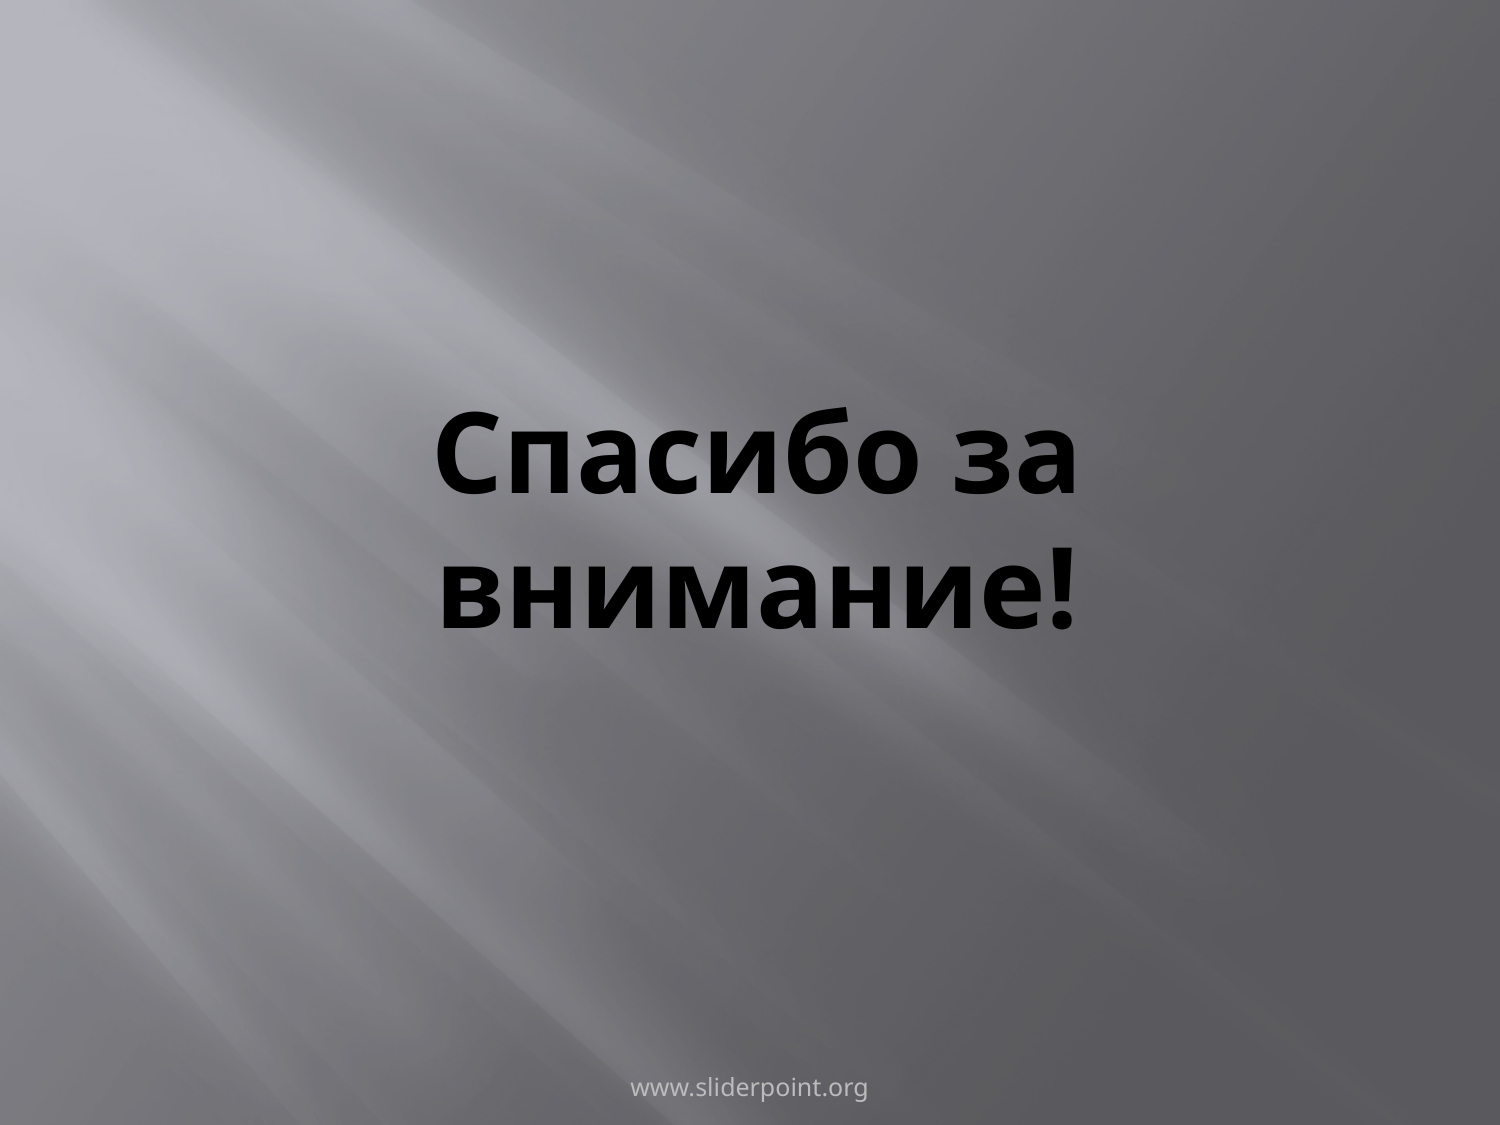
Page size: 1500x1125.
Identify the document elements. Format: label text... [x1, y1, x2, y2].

footer www.sliderpoint.org [512, 1052, 988, 1113]
title Спасибо за внимание! [82, 421, 1432, 610]
